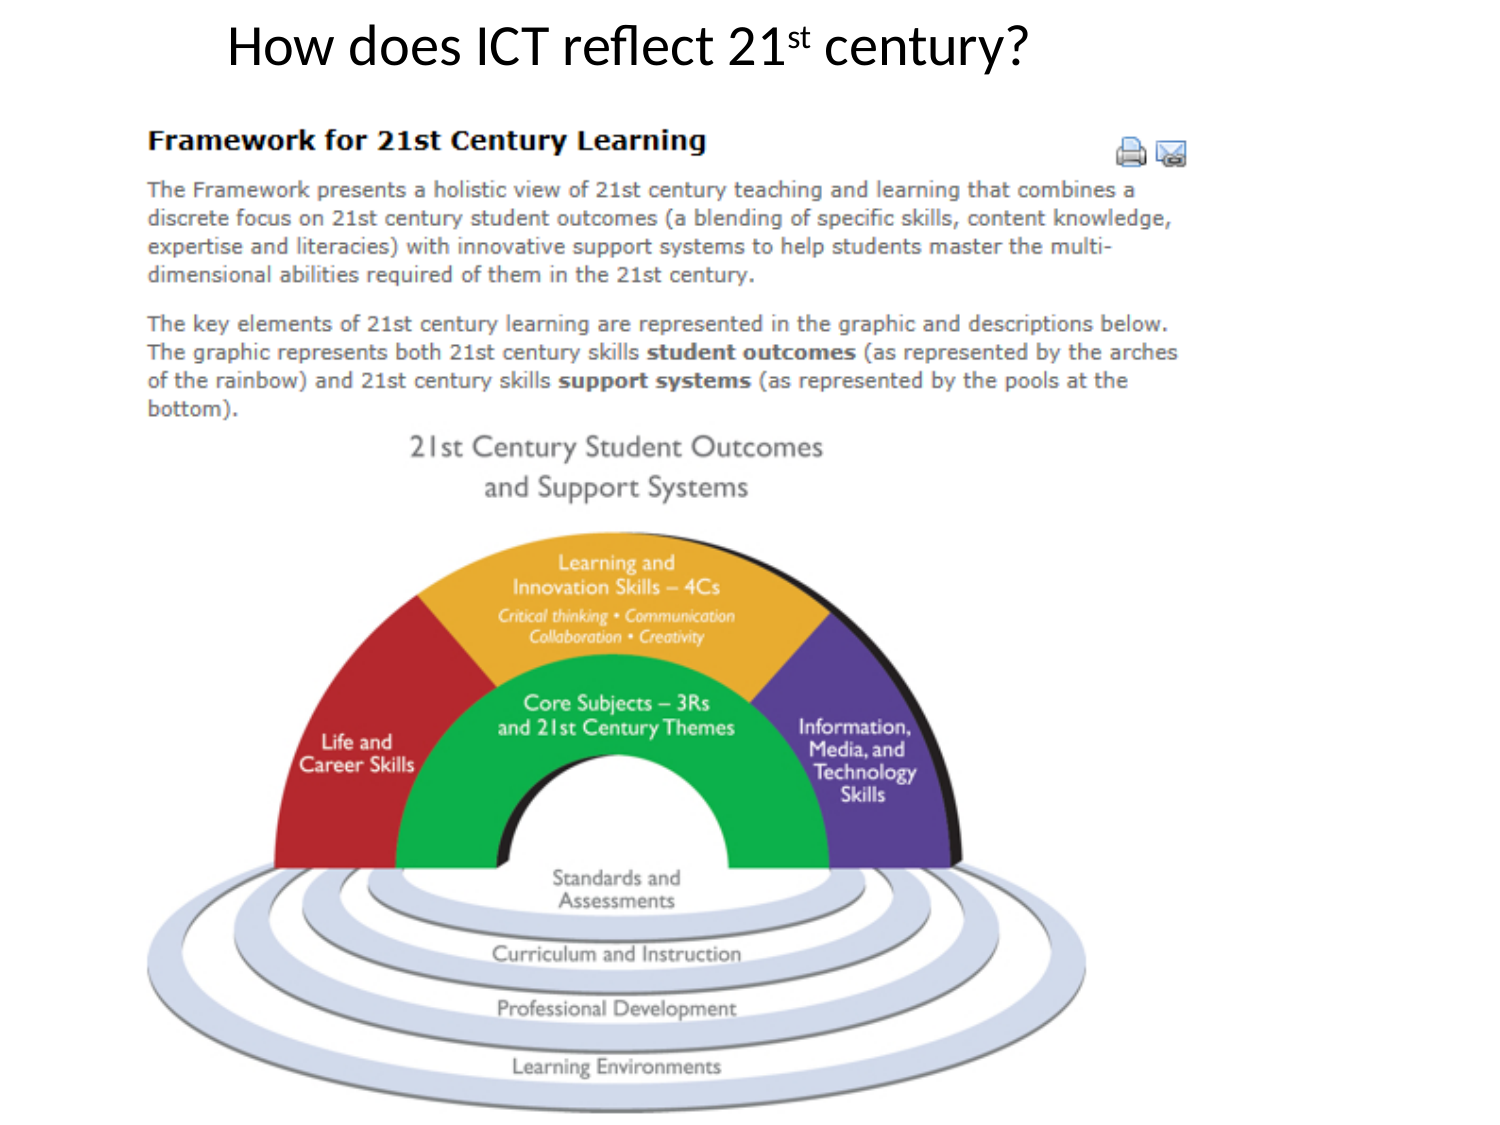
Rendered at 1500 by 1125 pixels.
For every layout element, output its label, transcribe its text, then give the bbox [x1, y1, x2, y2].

text_box How does ICT reflect 21st century? [212, 0, 1238, 85]
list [124, 124, 1196, 1125]
